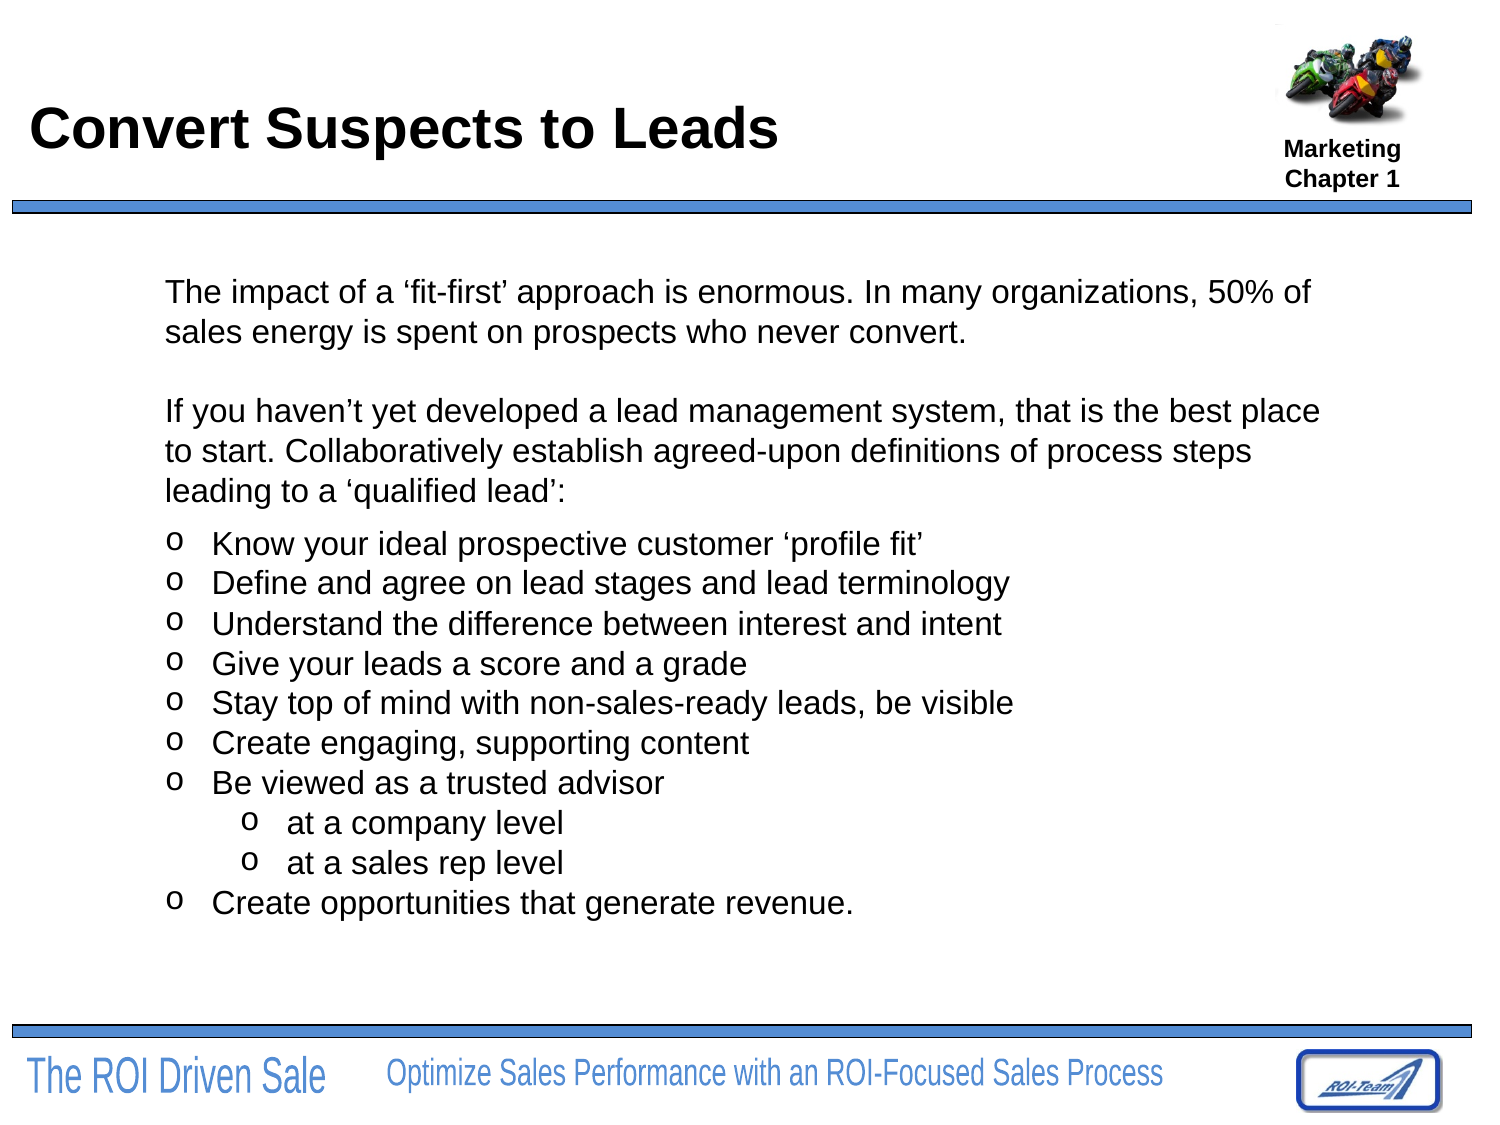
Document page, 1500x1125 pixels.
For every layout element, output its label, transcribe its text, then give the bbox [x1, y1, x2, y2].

picture [1275, 100, 1430, 124]
title Convert Suspects to Leads [14, 50, 1163, 200]
picture [1296, 1049, 1443, 1113]
text_box Marketing Chapter 1 [1222, 124, 1463, 200]
picture [1275, 24, 1430, 99]
text_box The impact of a ‘fit-first’ approach is enormous. In many organizations, 50% of sales energy is spent on prospects who never convert. If you haven’t yet developed a lead management system, that is the best place to start. Collaboratively establish agreed-upon definitions of process steps leading to a ‘qualified lead’: Know your ideal prospective customer ‘profile fit’ Define and agree on lead stages and lead terminology Understand the difference between interest and intent Give your leads a score and a grade Stay top of mind with non-sales-ready leads, be visible Create engaging, supporting content Be viewed as a trusted advisor at a company level at a sales rep level Create opportunities that generate revenue. [150, 262, 1343, 969]
